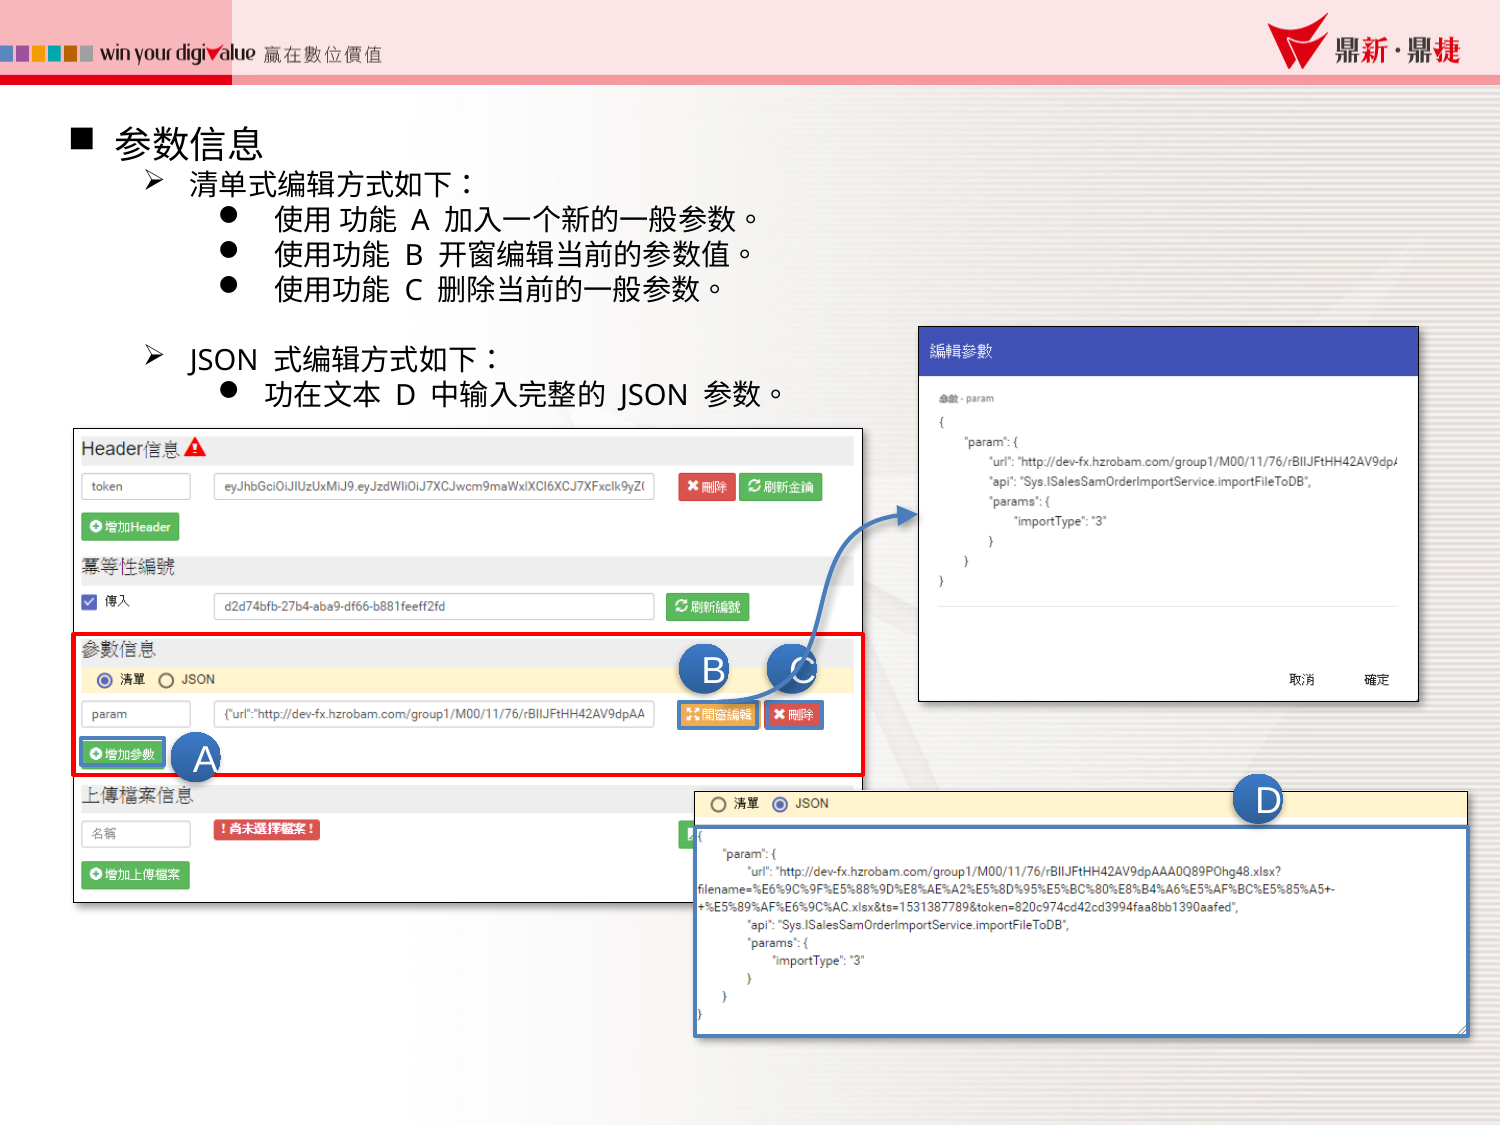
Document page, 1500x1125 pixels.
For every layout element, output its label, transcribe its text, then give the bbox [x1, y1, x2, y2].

text_box 参数信息 清单式编辑方式如下： 使用 功能 A 加入一个新的一般参数。 使用功能 B 开窗编辑当前的参数值。 使用功能 C 删除当前的一般参数。 JSON 式编辑方式如下： 功在文本 D 中输入完整的 JSON 参数。 [53, 113, 1437, 811]
picture [0, 0, 1500, 1125]
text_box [73, 326, 1469, 1037]
